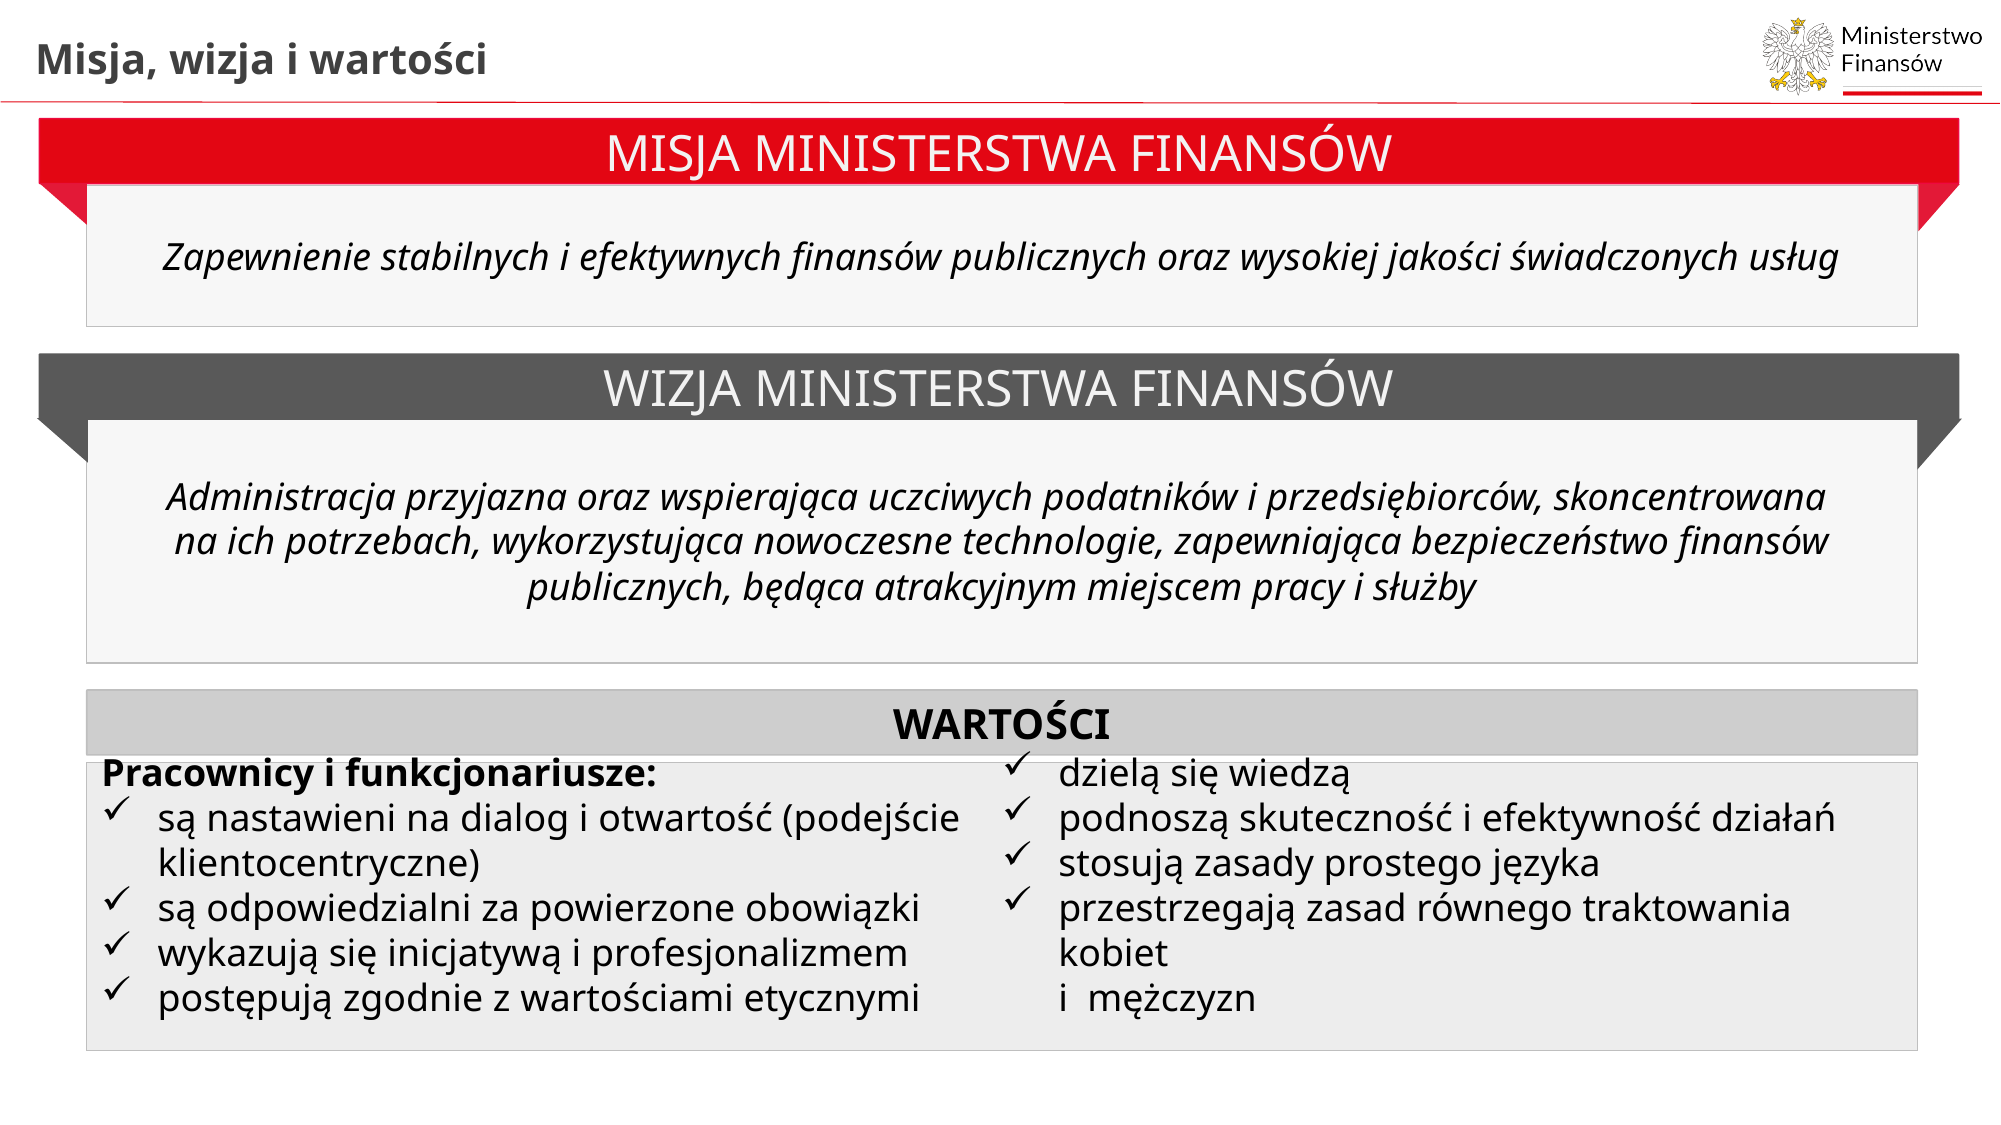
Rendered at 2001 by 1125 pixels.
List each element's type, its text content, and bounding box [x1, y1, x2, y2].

text_box WARTOŚCI [85, 688, 1919, 756]
text_box Pracownicy i funkcjonariusze: są nastawieni na dialog i otwartość (podejście klientocentryczne) są odpowiedzialni za powierzone obowiązki wykazują się inicjatywą i profesjonalizmem postępują zgodnie z wartościami etycznymi dzielą się wiedzą podnoszą skuteczność i efektywność działań stosują zasady prostego języka przestrzegają zasad równego traktowania kobiet i mężczyzn [86, 762, 1918, 1051]
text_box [39, 118, 1960, 232]
text_box [31, 132, 1953, 808]
text_box Misja, wizja i wartości [31, 25, 1549, 91]
picture [1743, 0, 2000, 101]
picture [1743, 104, 2000, 114]
text_box Zapewnienie stabilnych i efektywnych finansów publicznych oraz wysokiej jakości świadczonych usług [86, 232, 1918, 327]
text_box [39, 354, 1960, 467]
text_box Administracja przyjazna oraz wspierająca uczciwych podatników i przedsiębiorców, skoncentrowana na ich potrzebach, wykorzystująca nowoczesne technologie, zapewniająca bezpieczeństwo finansów publicznych, będąca atrakcyjnym miejscem pracy i służby [86, 467, 1918, 664]
